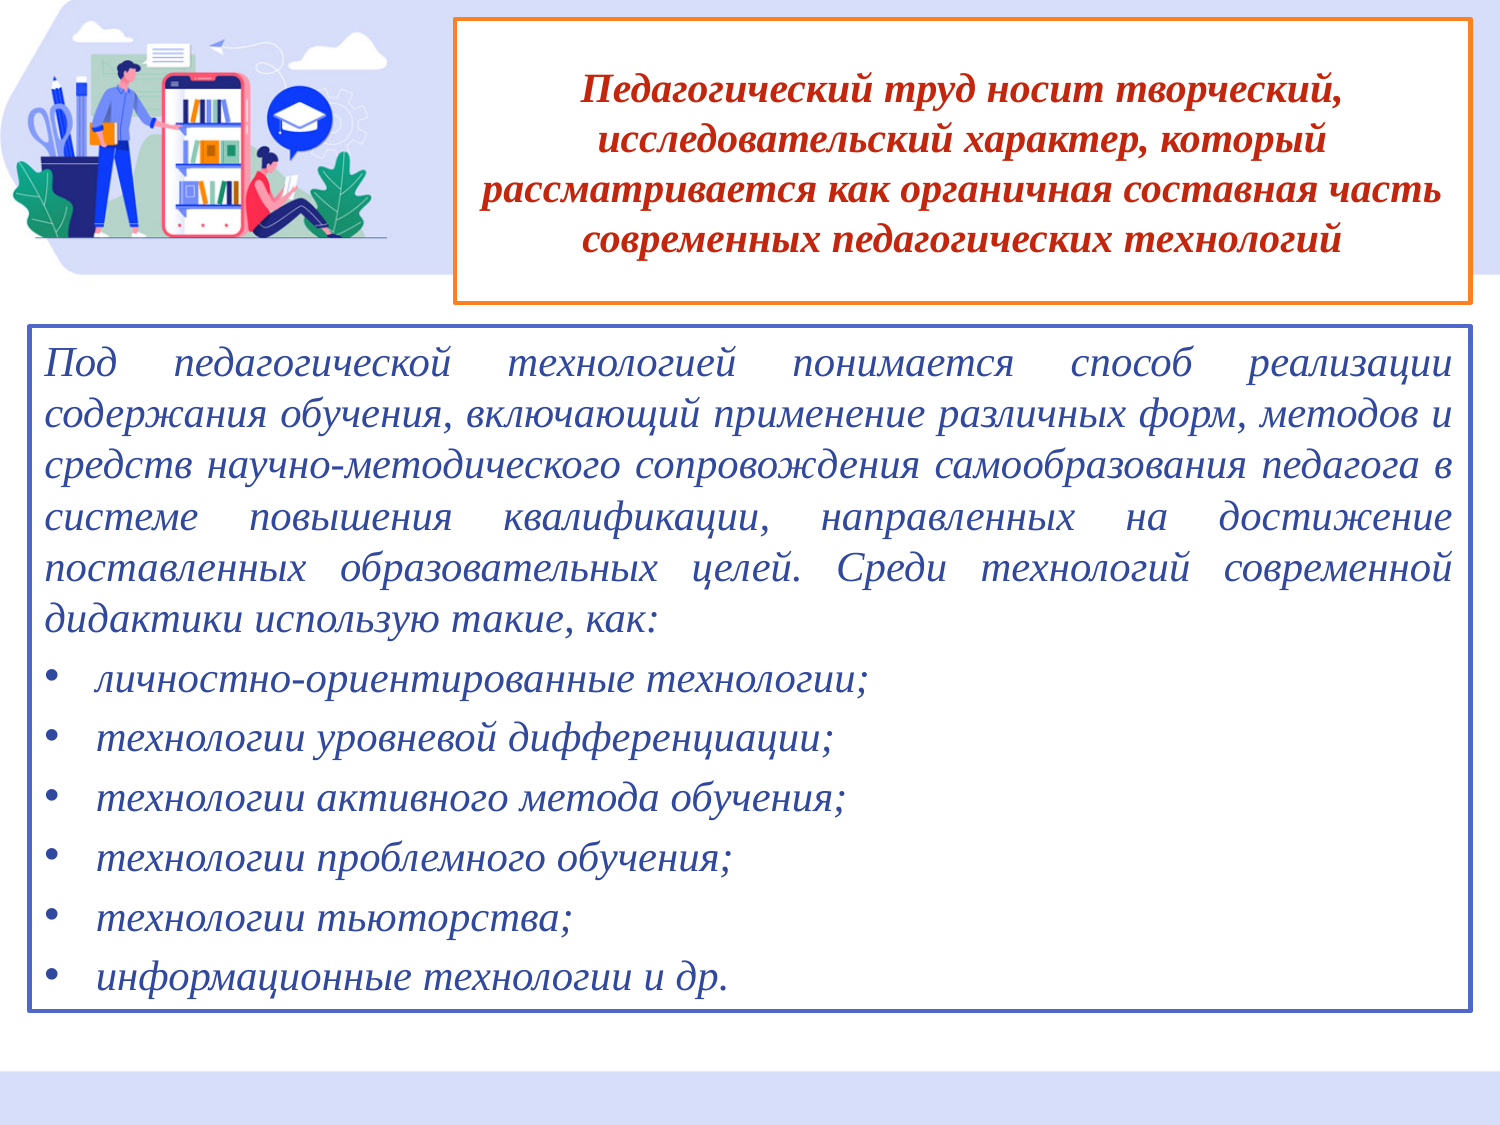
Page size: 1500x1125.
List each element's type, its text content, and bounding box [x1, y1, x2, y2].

picture [0, 0, 1500, 1125]
list Под педагогической технологией понимается способ реализации содержания обучения, включающий применение различных форм, методов и средств научно-методического сопровождения самообразования педагога в системе повышения квалификации, направленных на достижение поставленных образовательных целей. Среди технологий современной дидактики использую такие, как: личностно-ориентированные технологии; технологии уровневой дифференциации; технологии активного метода обучения; технологии проблемного обучения; технологии тьюторства; информационные технологии и др. [27, 324, 1473, 1013]
title Педагогический труд носит творческий, исследовательский характер, который рассматривается как органичная составная часть современных педагогических технологий [453, 17, 1473, 305]
